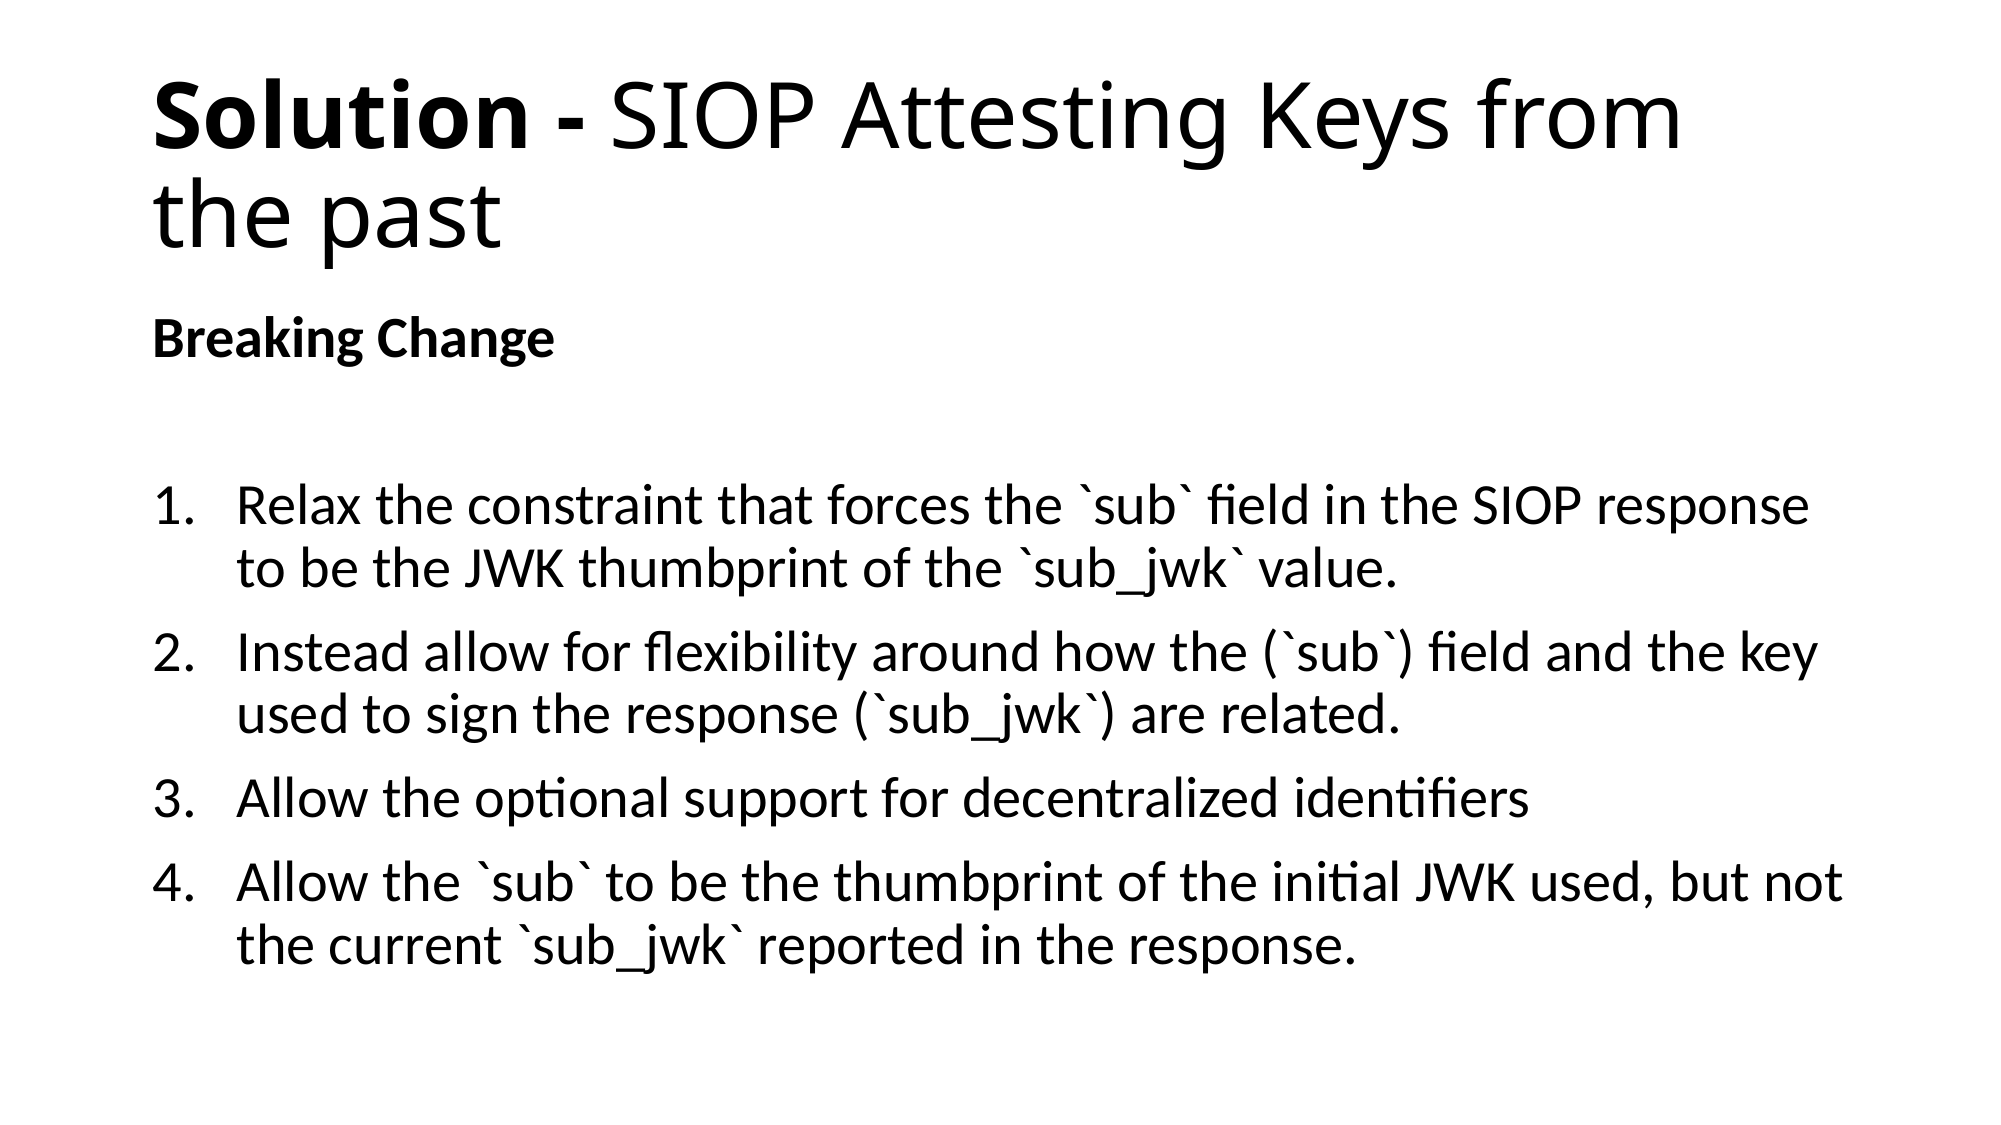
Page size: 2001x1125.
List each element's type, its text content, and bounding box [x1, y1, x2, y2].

list Breaking Change Relax the constraint that forces the `sub` field in the SIOP response to be the JWK thumbprint of the `sub_jwk` value. Instead allow for flexibility around how the (`sub`) field and the key used to sign the response (`sub_jwk`) are related. Allow the optional support for decentralized identifiers Allow the `sub` to be the thumbprint of the initial JWK used, but not the current `sub_jwk` reported in the response. [137, 299, 1863, 1014]
title Solution - SIOP Attesting Keys from the past [137, 59, 1863, 278]
